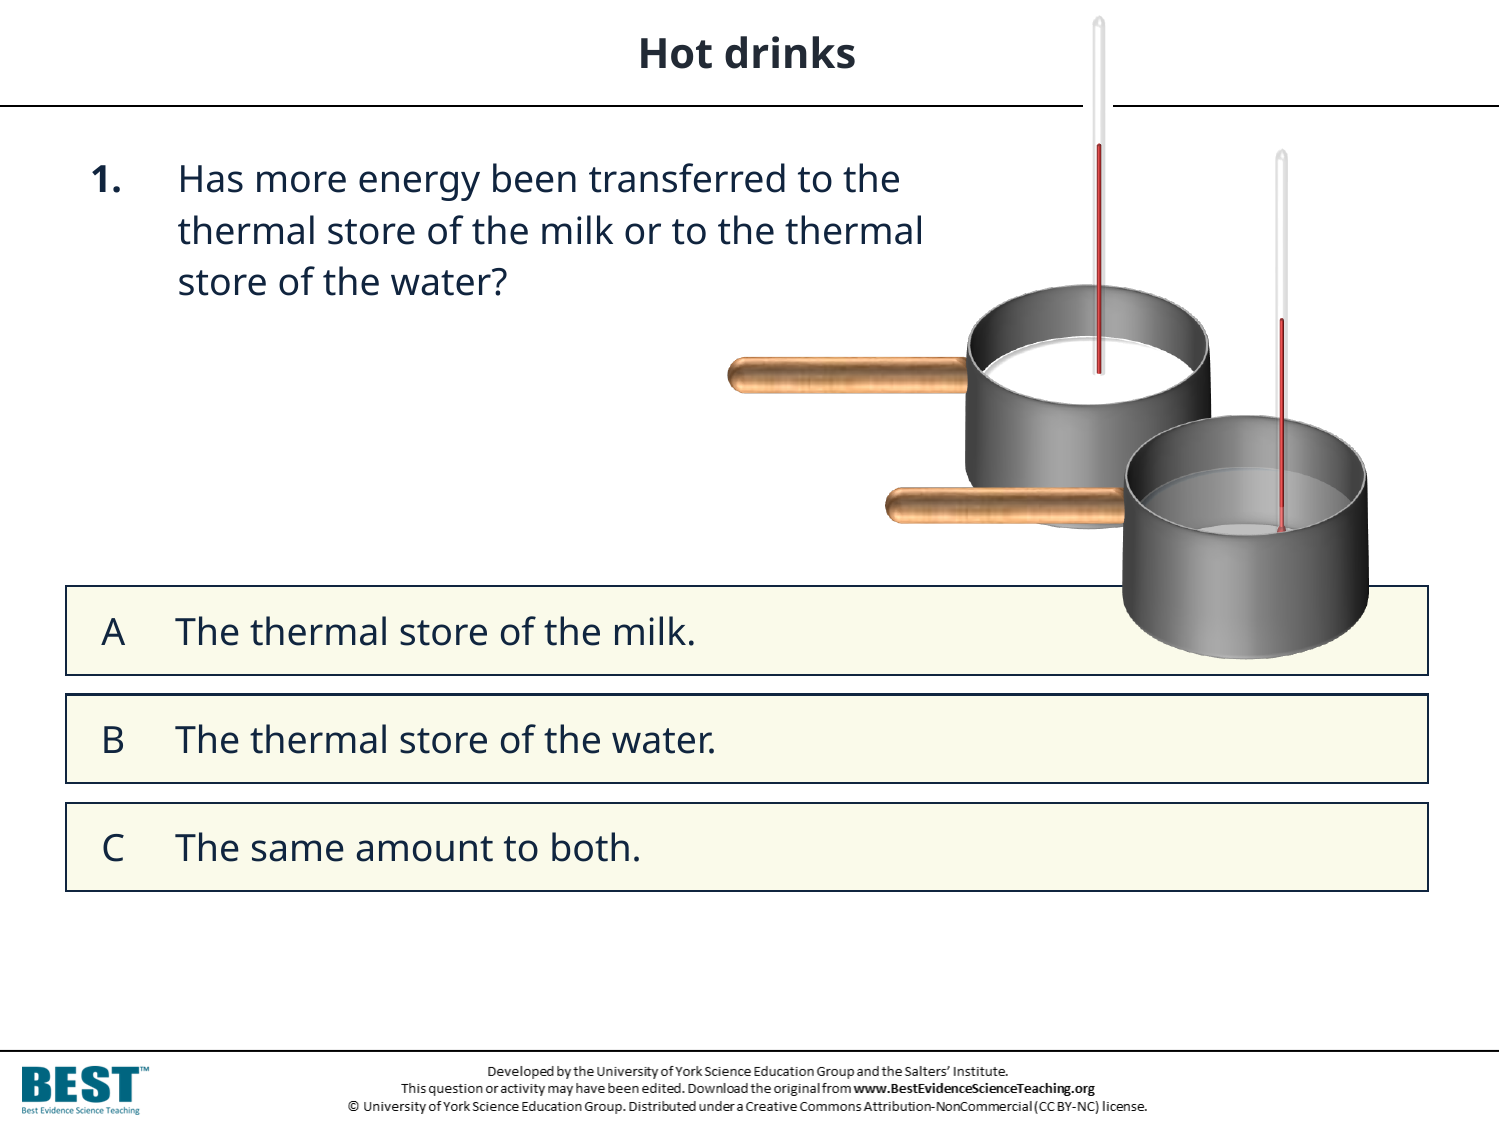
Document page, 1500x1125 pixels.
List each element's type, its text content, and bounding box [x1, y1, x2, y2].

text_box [725, 8, 1370, 664]
text_box Hot drinks [23, 4, 1471, 99]
picture [0, 105, 1500, 1125]
